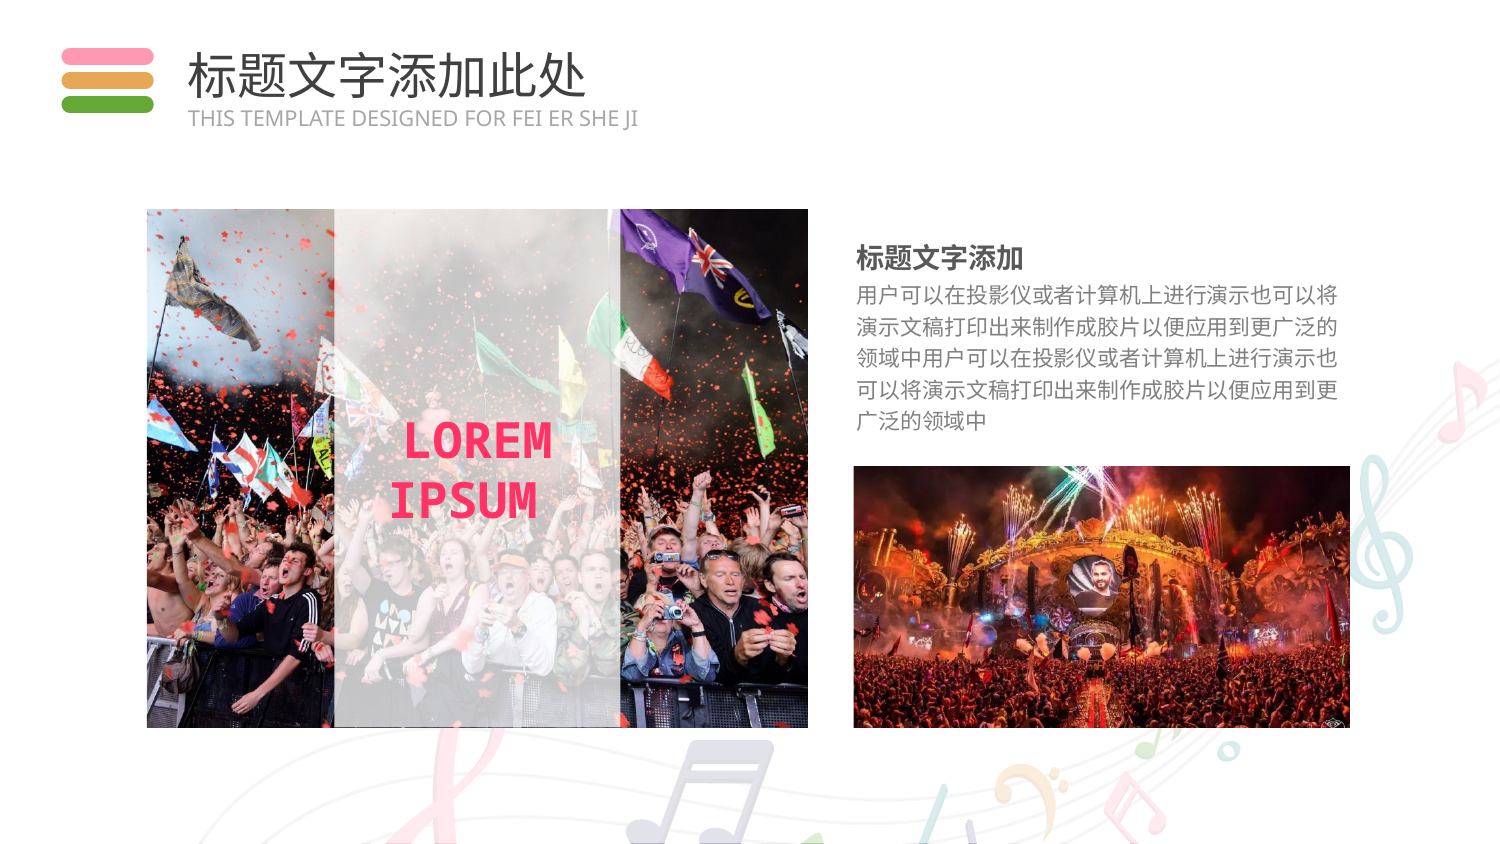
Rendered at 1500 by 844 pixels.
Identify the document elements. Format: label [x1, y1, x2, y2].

text_box [173, 37, 750, 139]
text_box [69, 56, 146, 105]
text_box [841, 226, 1354, 444]
picture [146, 209, 808, 728]
picture [853, 466, 1350, 728]
